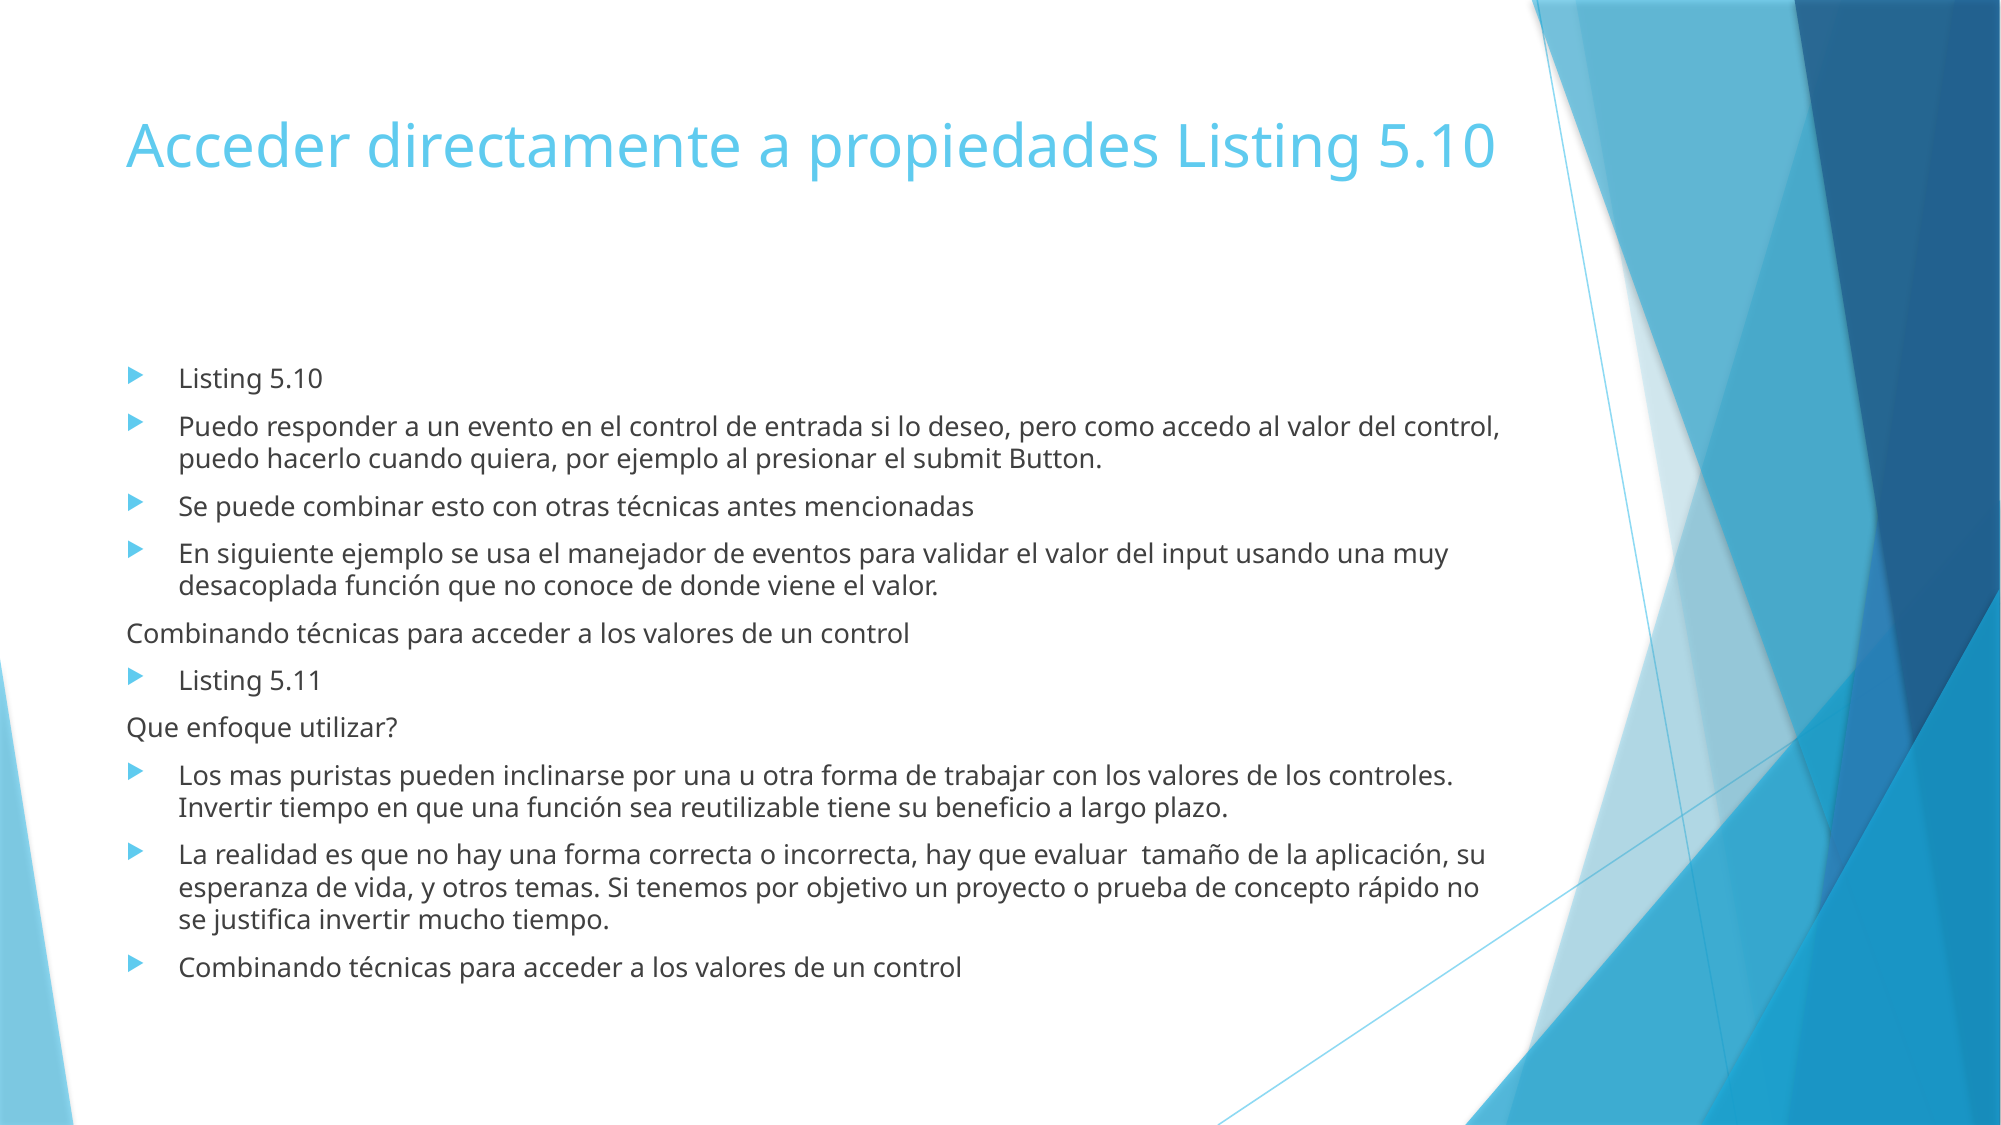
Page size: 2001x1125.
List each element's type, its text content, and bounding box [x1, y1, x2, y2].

title Acceder directamente a propiedades Listing 5.10 [111, 99, 1522, 317]
list Listing 5.10 Puedo responder a un evento en el control de entrada si lo deseo, pero como accedo al valor del control, puedo hacerlo cuando quiera, por ejemplo al presionar el submit Button. Se puede combinar esto con otras técnicas antes mencionadas En siguiente ejemplo se usa el manejador de eventos para validar el valor del input usando una muy desacoplada función que no conoce de donde viene el valor. Combinando técnicas para acceder a los valores de un control Listing 5.11 Que enfoque utilizar? Los mas puristas pueden inclinarse por una u otra forma de trabajar con los valores de los controles. Invertir tiempo en que una función sea reutilizable tiene su beneficio a largo plazo. La realidad es que no hay una forma correcta o incorrecta, hay que evaluar tamaño de la aplicación, su esperanza de vida, y otros temas. Si tenemos por objetivo un proyecto o prueba de concepto rápido no se justifica invertir mucho tiempo. Combinando técnicas para acceder a los valores de un control [111, 354, 1522, 992]
